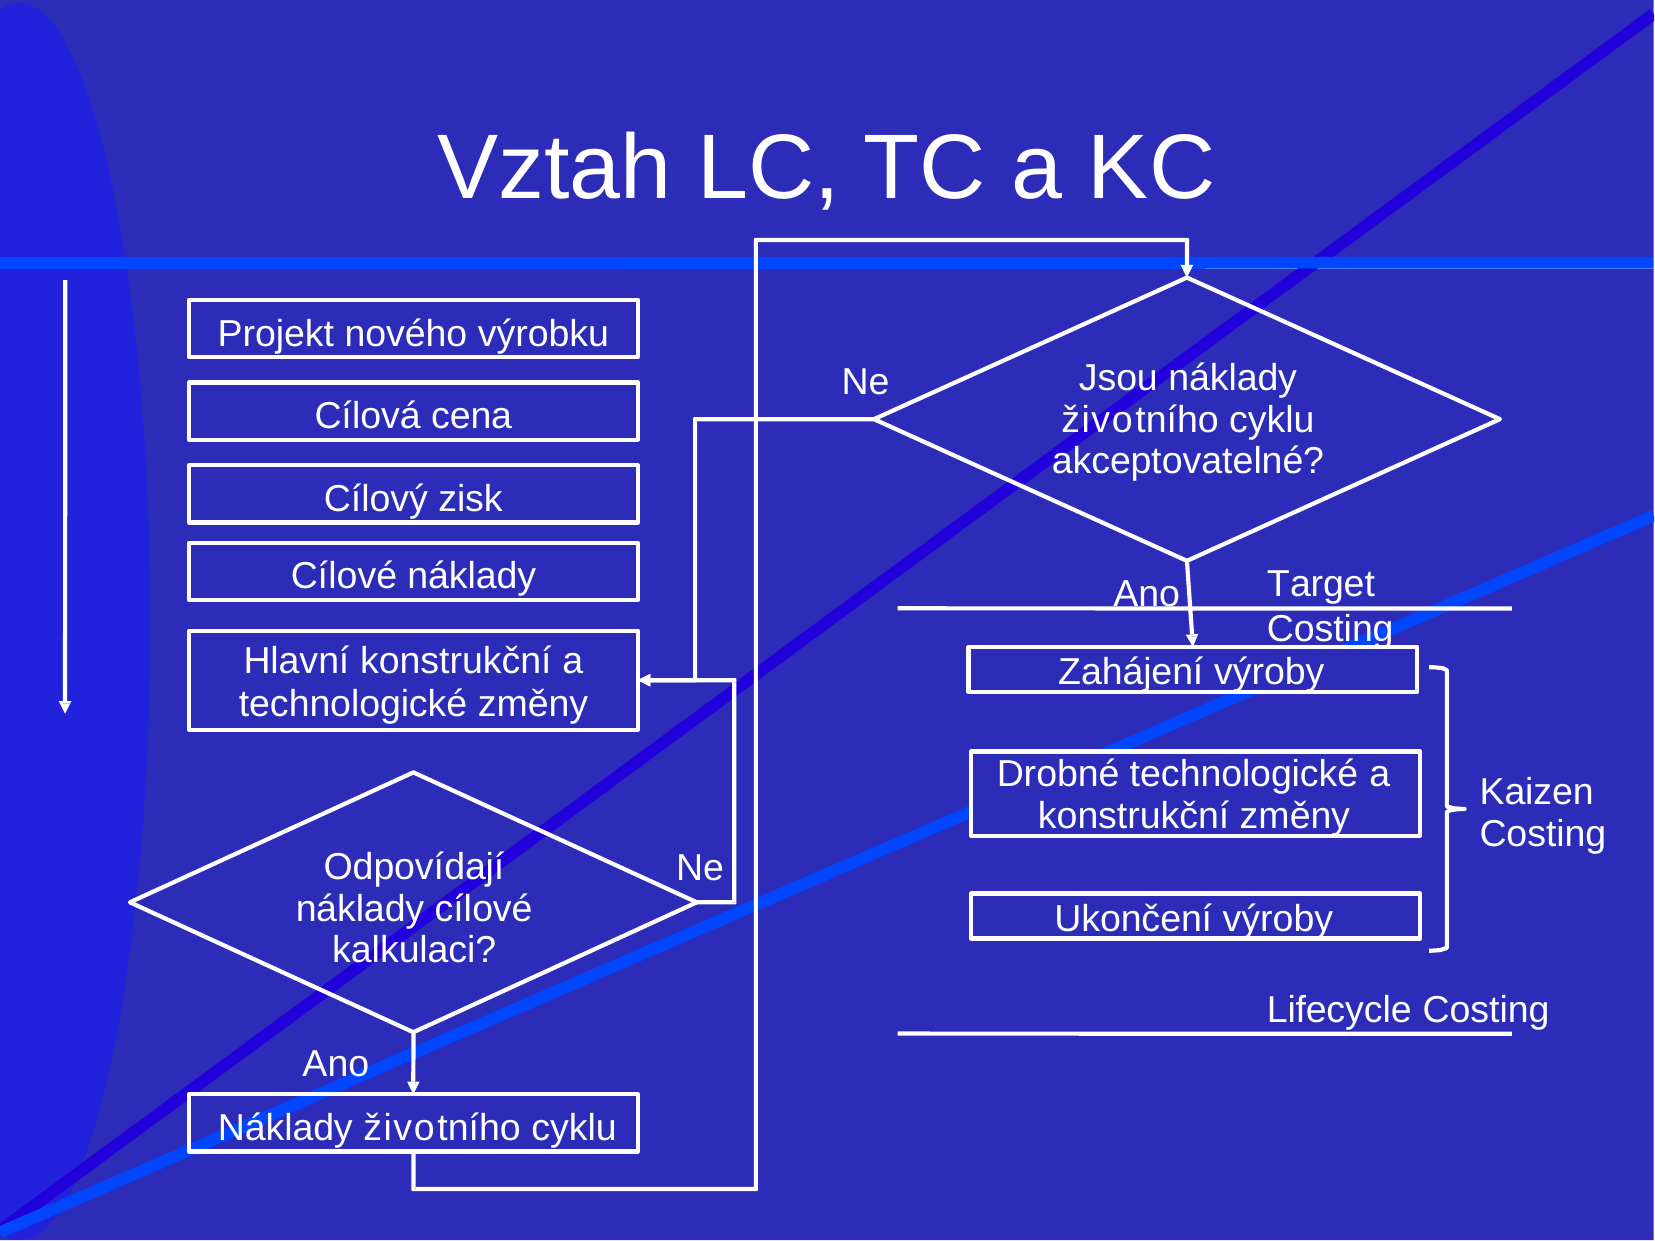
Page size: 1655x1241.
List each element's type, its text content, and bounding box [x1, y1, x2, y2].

text_box Jsou náklady životního cyklu akceptovatelné? [1048, 356, 1326, 483]
text_box Kaizen Costing [1477, 770, 1609, 855]
text_box [411, 422, 758, 1192]
text_box Cílové náklady [288, 551, 539, 597]
text_box [189, 630, 638, 730]
text_box [189, 465, 638, 523]
text_box Ne [839, 356, 892, 402]
text_box Cílová cena [312, 391, 515, 436]
text_box Cílový zisk [321, 473, 505, 519]
text_box Ukončení výroby [971, 893, 1421, 939]
text_box [189, 1094, 638, 1152]
text_box [753, 237, 1194, 417]
text_box Ano [300, 1038, 372, 1084]
text_box [189, 542, 638, 601]
text_box Náklady životního cyklu [215, 1102, 638, 1148]
text_box [189, 299, 638, 358]
text_box [1185, 609, 1199, 647]
text_box [129, 772, 696, 1032]
text_box [407, 1032, 420, 1095]
text_box [637, 417, 874, 687]
text_box Odpovídají náklady cílové kalkulaci? [292, 845, 535, 972]
text_box [58, 280, 72, 714]
text_box [1429, 667, 1465, 951]
text_box [1184, 560, 1193, 608]
text_box Target Costing [1264, 559, 1511, 650]
text_box Ano [1111, 569, 1183, 608]
text_box [696, 678, 737, 905]
text_box Ne [674, 842, 727, 888]
text_box [874, 277, 1500, 560]
text_box Zahájení výroby [968, 646, 1418, 692]
text_box Hlavní konstrukční a technologické změny [236, 639, 591, 724]
text_box Projekt nového výrobku [215, 308, 612, 354]
text_box Lifecycle Costing [1264, 984, 1553, 1030]
text_box Ano [1111, 609, 1183, 615]
title Vztah LC, TC a KC [80, 67, 1574, 314]
text_box Drobné technologické a konstrukční změny [971, 751, 1421, 836]
text_box [189, 382, 638, 440]
